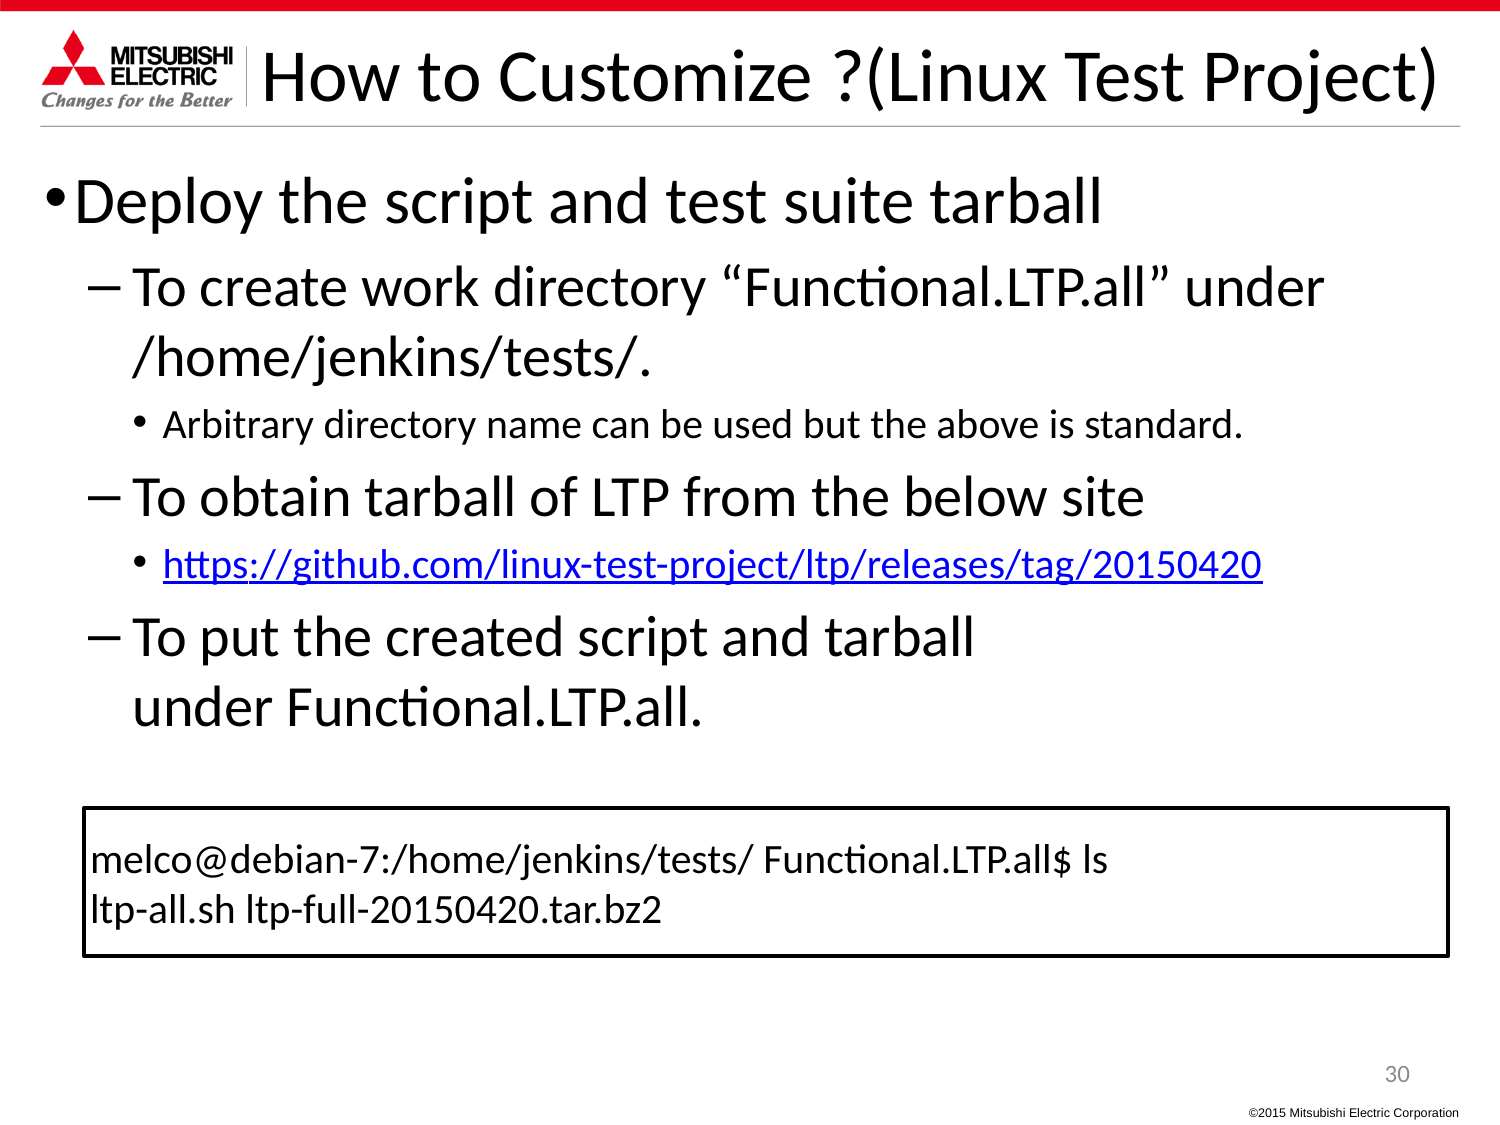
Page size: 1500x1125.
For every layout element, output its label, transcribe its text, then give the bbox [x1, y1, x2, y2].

list Deploy the script and test suite tarball To create work directory “Functional.LTP.all” under /home/jenkins/tests/. Arbitrary directory name can be used but the above is standard. To obtain tarball of LTP from the below site https://github.com/linux-test-project/ltp/releases/tag/20150420 To put the created script and tarball under Functional.LTP.all. [29, 149, 1483, 1035]
title How to Customize ?(Linux Test Project) [242, 30, 1461, 112]
text_box melco@debian-7:/home/jenkins/tests/ Functional.LTP.all$ ls ltp-all.sh ltp-full-20150420.tar.bz2 [82, 806, 1450, 958]
slide_number 30 [1074, 1042, 1425, 1103]
picture [0, 0, 1500, 1125]
